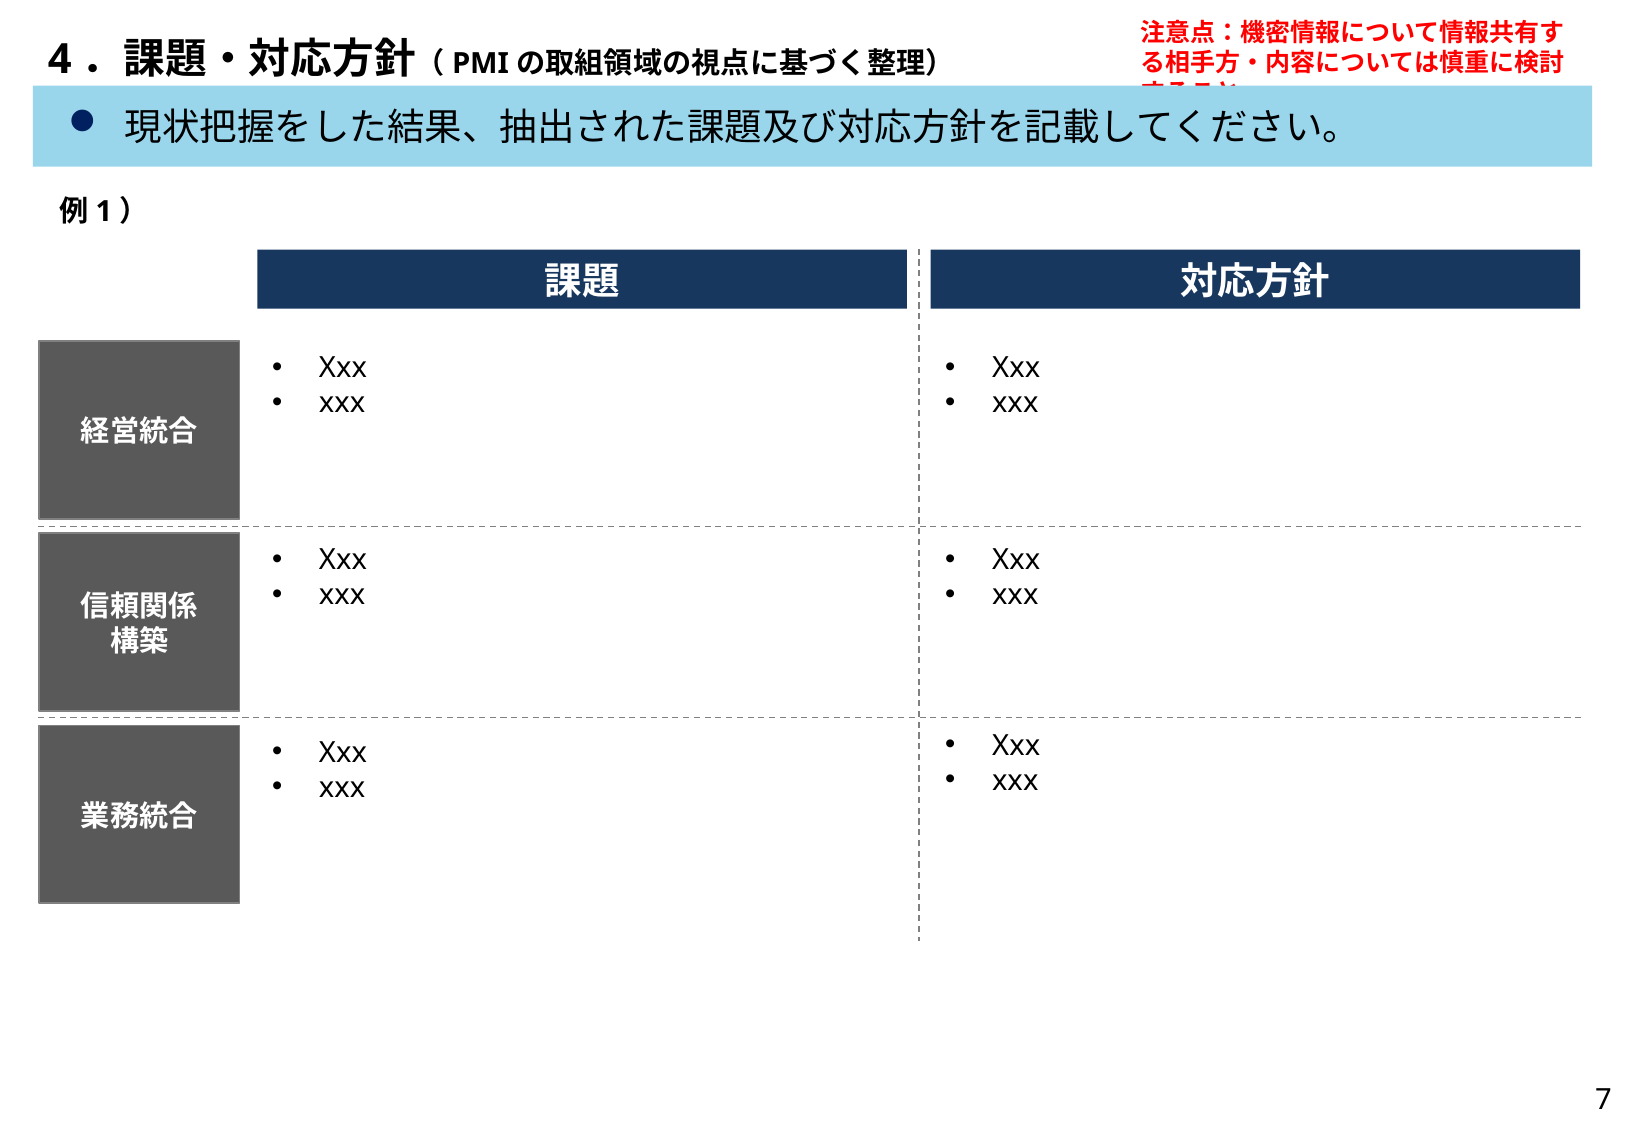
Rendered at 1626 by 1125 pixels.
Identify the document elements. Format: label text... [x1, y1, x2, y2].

text_box Xxx xxx [257, 341, 907, 519]
text_box 信頼関係 構築 [38, 533, 240, 712]
slide_number 7 [1247, 1070, 1625, 1125]
text_box 業務統合 [38, 725, 240, 904]
text_box 課題 [257, 249, 907, 309]
text_box 対応方針 [930, 249, 1581, 309]
text_box 経営統合 [38, 341, 240, 519]
text_box Xxx xxx [930, 533, 1581, 712]
text_box Xxx xxx [930, 722, 1581, 897]
text_box Xxx xxx [257, 535, 907, 712]
title 4．課題・対応方針（PMIの取組領域の視点に基づく整理） [32, 24, 1593, 90]
list 現状把握をした結果、抽出された課題及び対応方針を記載してください。 [32, 90, 1593, 167]
text_box Xxx xxx [930, 341, 1581, 519]
text_box 例1） [44, 184, 1581, 244]
text_box Xxx xxx [257, 726, 907, 904]
